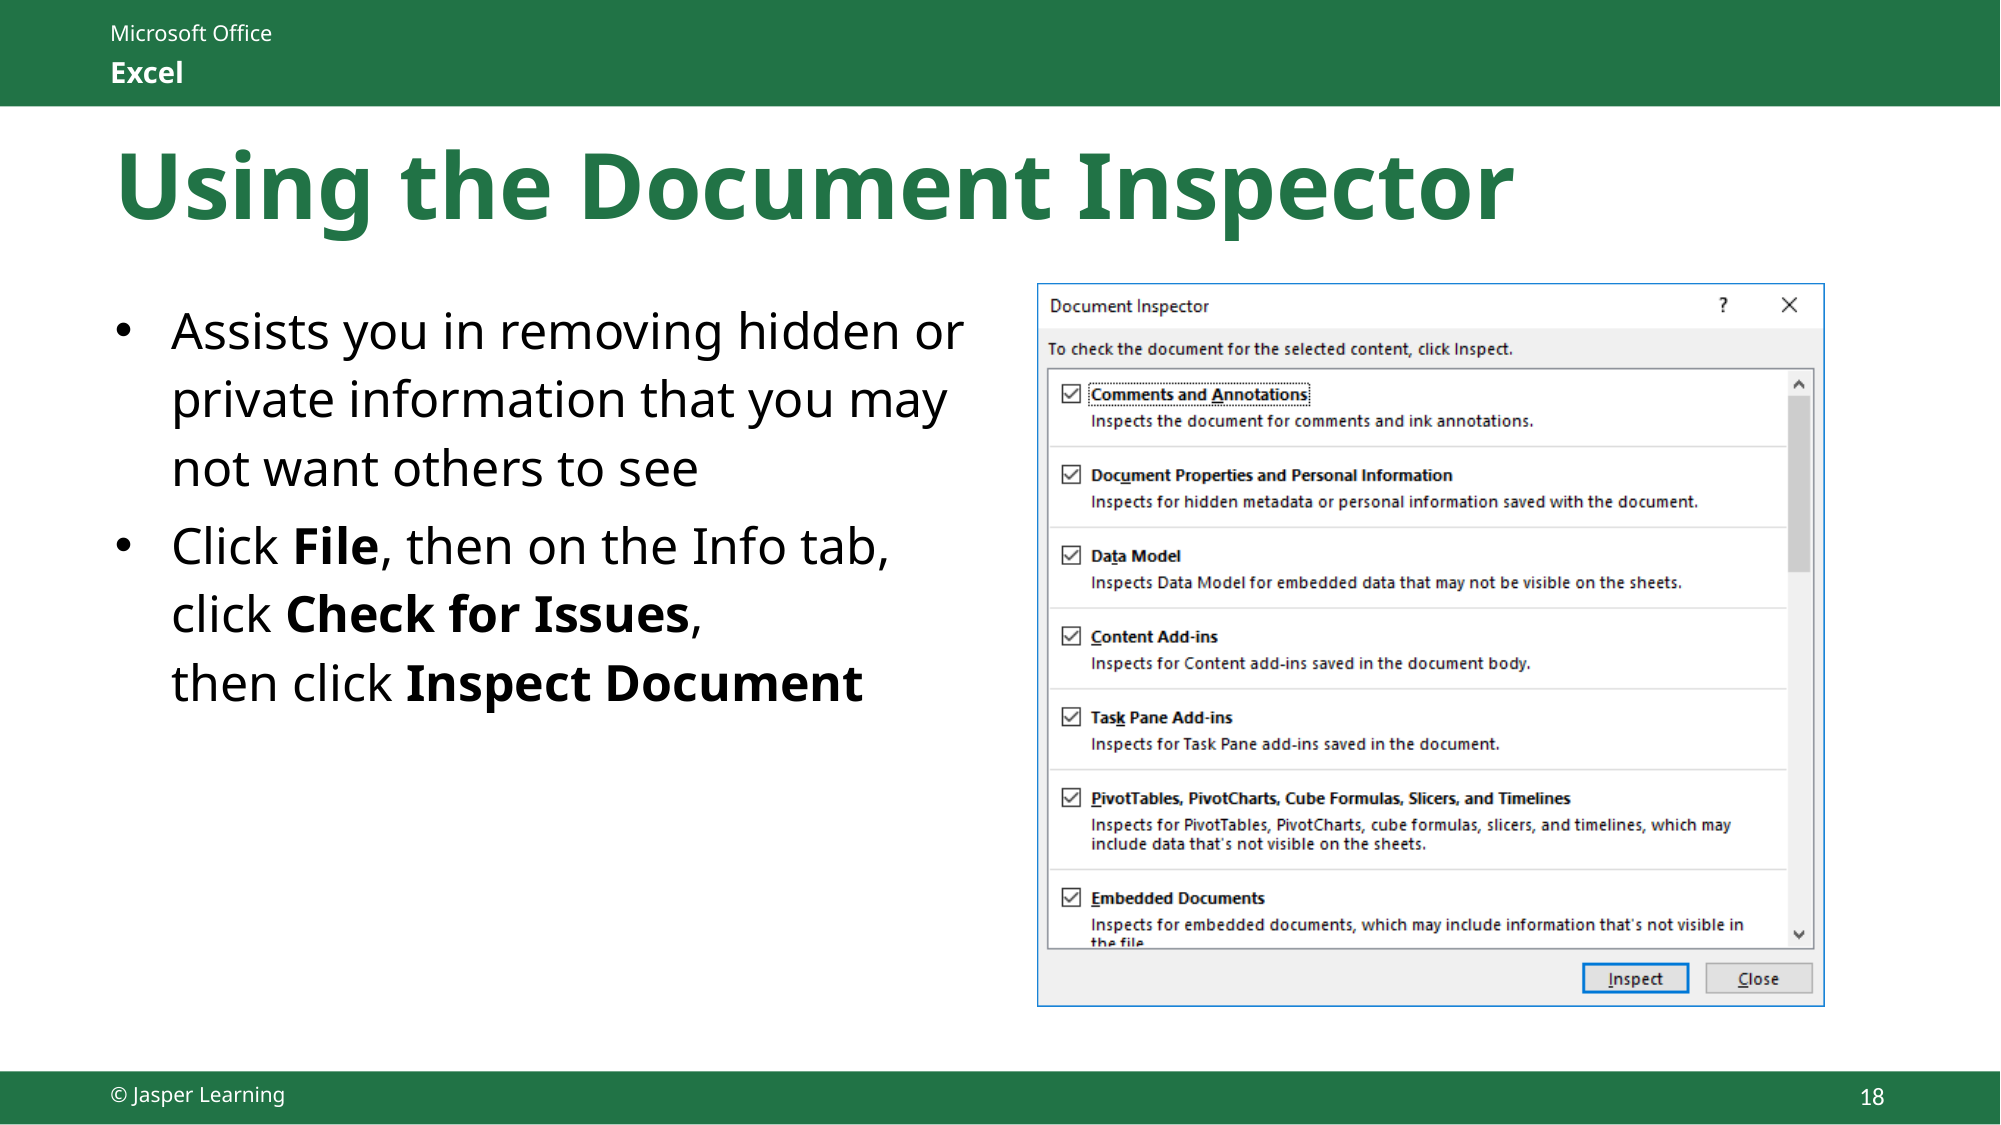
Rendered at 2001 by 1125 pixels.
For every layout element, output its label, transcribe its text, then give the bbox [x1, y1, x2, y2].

footer © Jasper Learning [95, 1065, 729, 1125]
title Using the Document Inspector [99, 118, 1866, 248]
list Assists you in removing hidden or private information that you may not want others to see Click File, then on the Info tab, click Check for Issues, then click Inspect Document [99, 283, 1038, 1026]
picture [1037, 283, 1825, 1008]
slide_number 18 [1433, 1065, 1900, 1125]
